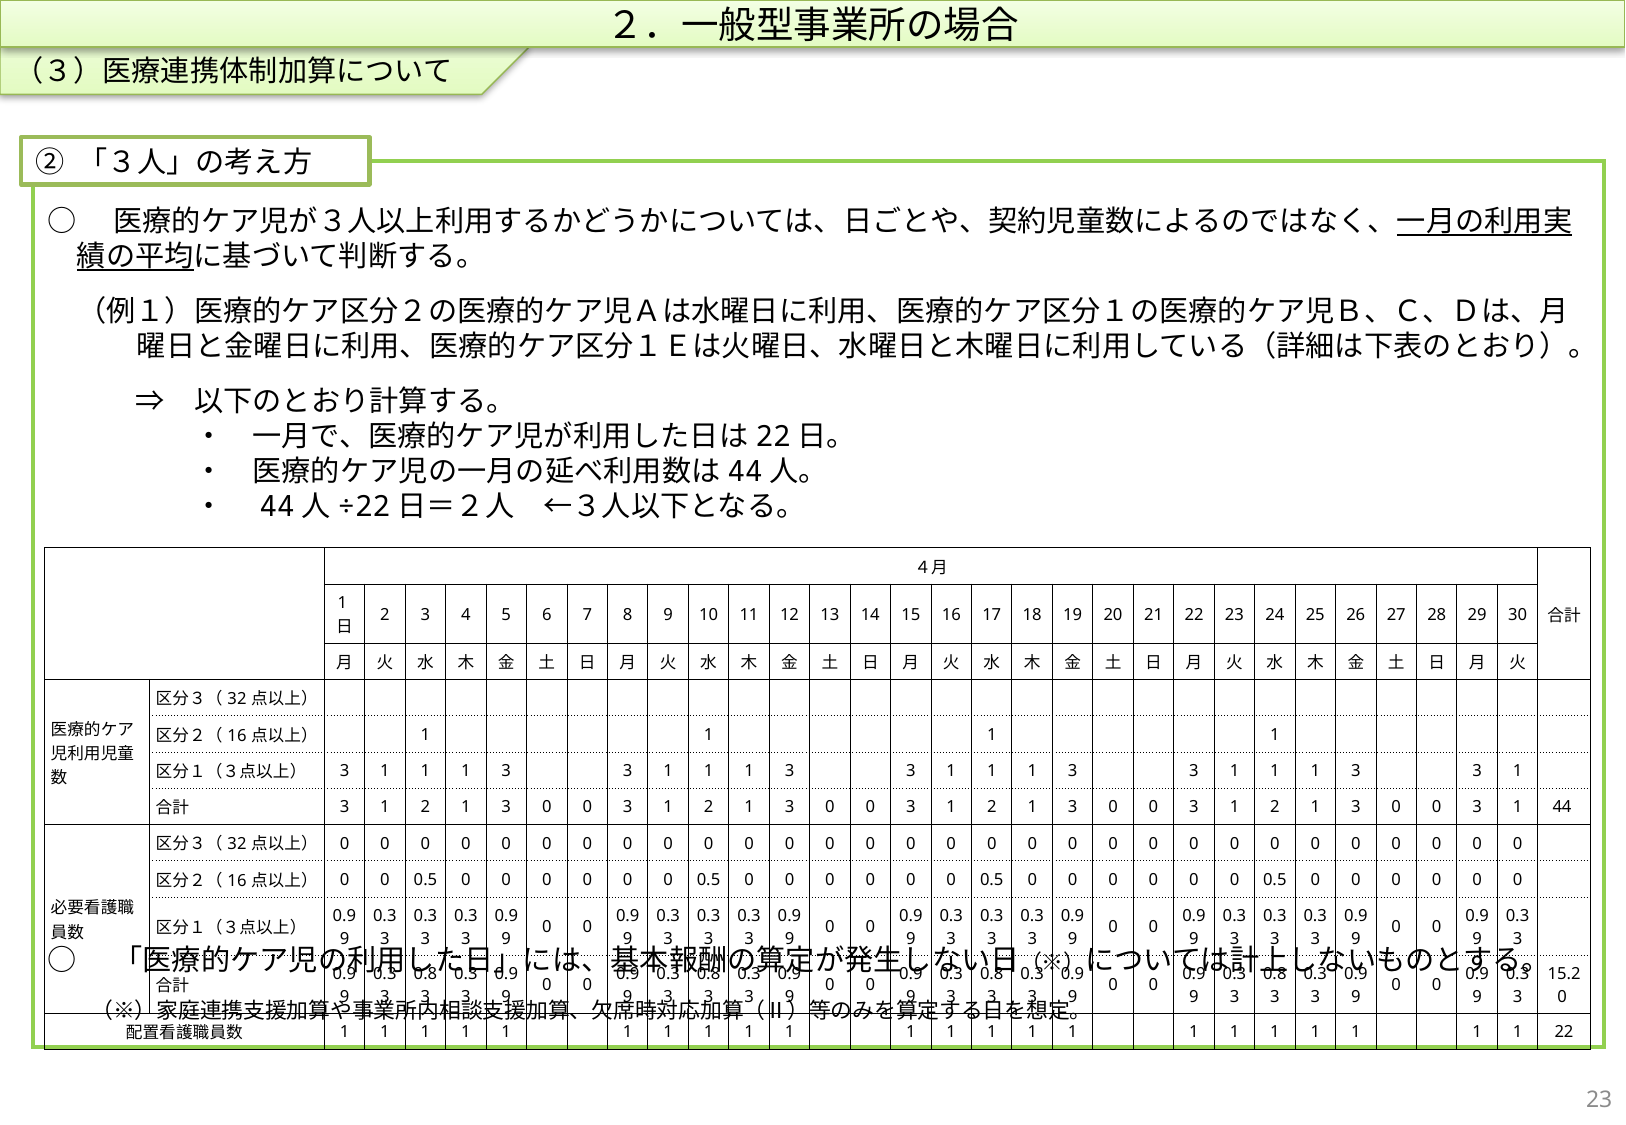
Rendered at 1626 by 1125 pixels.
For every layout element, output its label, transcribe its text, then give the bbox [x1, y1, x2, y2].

table_cell 合計 [150, 788, 324, 824]
table_header ４月 [325, 548, 1537, 584]
table_cell 0.33 [1012, 897, 1052, 955]
table_cell 区分３（32点以上） [150, 825, 324, 861]
table_cell 0.33 [648, 955, 688, 1013]
table_cell 火 [1215, 644, 1254, 679]
table_cell 0.33 [1215, 955, 1254, 1013]
table_cell [932, 716, 971, 752]
table_cell [851, 716, 890, 752]
table_cell 0.99 [891, 955, 931, 1013]
table_cell 金 [1053, 644, 1092, 679]
table_cell 0 [568, 897, 607, 955]
table_cell 0.99 [608, 897, 647, 955]
table_cell 0.33 [689, 897, 728, 955]
table_cell 1 [1053, 1014, 1092, 1049]
table_cell [1457, 716, 1497, 752]
table_cell 月 [1174, 644, 1214, 679]
table_cell 3 [1053, 752, 1092, 788]
table_cell [527, 716, 567, 752]
table_cell [1377, 716, 1416, 752]
table_cell 0.99 [891, 897, 931, 955]
table_cell [810, 752, 850, 788]
table_cell 22 [1174, 585, 1214, 643]
table_cell 0.99 [1336, 897, 1376, 955]
table_cell 0.83 [406, 955, 445, 1013]
table_cell 区分２（16点以上） [150, 716, 324, 752]
table_cell [608, 716, 647, 752]
table_cell 0 [527, 861, 567, 897]
table_cell [1174, 716, 1214, 752]
table_cell 0 [527, 788, 567, 824]
table_cell 1 [1012, 1014, 1052, 1049]
table_cell 0 [851, 788, 890, 824]
table_cell 1 [891, 1014, 931, 1049]
table_cell [1012, 716, 1052, 752]
table_cell 0 [1134, 955, 1173, 1013]
table_cell 0.83 [1255, 955, 1295, 1013]
table_cell 1 [1296, 752, 1335, 788]
table_cell 27 [1377, 585, 1416, 643]
table_cell 0 [891, 825, 931, 861]
table_cell [527, 752, 567, 788]
table_cell 1 [932, 788, 971, 824]
table_cell 0 [1093, 955, 1133, 1013]
table_cell [1538, 752, 1590, 788]
table_cell 0 [1093, 861, 1133, 897]
table_cell 0 [1296, 861, 1335, 897]
table_cell 0 [932, 825, 971, 861]
table_cell [1417, 752, 1456, 788]
table_cell 1 [406, 716, 445, 752]
table_cell [1093, 680, 1133, 716]
table_cell 0 [1377, 825, 1416, 861]
table_cell 0 [446, 861, 486, 897]
table_cell 1 [1498, 1014, 1537, 1049]
table_cell 木 [1296, 644, 1335, 679]
table_cell 火 [932, 644, 971, 679]
table_cell 3 [325, 752, 364, 788]
table_cell 3 [1457, 788, 1497, 824]
table_cell 1 [972, 752, 1011, 788]
table_cell 0 [729, 861, 769, 897]
table_cell 0 [648, 825, 688, 861]
table_cell 3 [608, 752, 647, 788]
table_cell 0 [325, 861, 364, 897]
table_cell 2 [689, 788, 728, 824]
table_cell 0.99 [1457, 897, 1497, 955]
table_cell 26 [1336, 585, 1376, 643]
table_cell [891, 680, 931, 716]
table_cell 0 [810, 897, 850, 955]
table_cell 3 [487, 788, 526, 824]
table_cell 区分２（16点以上） [150, 861, 324, 897]
table_cell 1 [972, 1014, 1011, 1049]
table_cell 1 [365, 1014, 405, 1049]
table_cell 0.33 [729, 897, 769, 955]
table_cell [365, 680, 405, 716]
table_cell [1538, 680, 1590, 716]
table_cell 必要看護職員数 [45, 825, 149, 1013]
table_cell [608, 680, 647, 716]
table_cell 1 [406, 1014, 445, 1049]
table_cell [487, 716, 526, 752]
table_cell 3 [1053, 788, 1092, 824]
table_cell 0 [608, 825, 647, 861]
table_cell [1417, 680, 1456, 716]
table_cell 0 [527, 897, 567, 955]
table_cell 5 [487, 585, 526, 643]
table_cell [729, 680, 769, 716]
table_cell [568, 752, 607, 788]
table_cell 0 [1296, 825, 1335, 861]
table_cell 1 [932, 752, 971, 788]
table_cell 0 [1457, 825, 1497, 861]
table_cell 0.33 [932, 897, 971, 955]
table_cell 土 [527, 644, 567, 679]
table_cell 0 [1134, 825, 1173, 861]
table_cell 木 [729, 644, 769, 679]
table_cell 3 [1174, 788, 1214, 824]
table_cell [851, 680, 890, 716]
table_cell [1134, 716, 1173, 752]
table_cell [1538, 825, 1590, 861]
table_cell 0.33 [648, 897, 688, 955]
table_cell 月 [1457, 644, 1497, 679]
table_cell [1377, 1014, 1416, 1049]
table_cell [648, 680, 688, 716]
table_cell 0.33 [1296, 897, 1335, 955]
table_cell 1 [770, 1014, 809, 1049]
table_cell 0.33 [1498, 955, 1537, 1013]
table_cell 0 [1134, 861, 1173, 897]
table_cell [1296, 716, 1335, 752]
table_cell [1174, 680, 1214, 716]
table_cell [1053, 716, 1092, 752]
table_cell 0 [527, 955, 567, 1013]
table_cell 0 [891, 861, 931, 897]
table_cell 0 [1498, 861, 1537, 897]
table_cell 0.99 [1174, 897, 1214, 955]
table_cell 土 [1377, 644, 1416, 679]
table_cell 1 [446, 752, 486, 788]
table_cell 0 [568, 788, 607, 824]
table_cell 25 [1296, 585, 1335, 643]
table_cell 0 [851, 955, 890, 1013]
table_cell 3 [1336, 788, 1376, 824]
table_cell 0.5 [972, 861, 1011, 897]
table_cell 1 [1215, 788, 1254, 824]
table_cell 19 [1053, 585, 1092, 643]
table_cell 2 [406, 788, 445, 824]
table_cell [851, 752, 890, 788]
table_cell 火 [648, 644, 688, 679]
text_box ○ 医療的ケア児が３人以上利用するかどうかについては、日ごとや、契約児童数によるのではなく、一月の利用実績の平均に基づいて判断する。 （例１）医療的ケア区分２の医療的ケア児Ａは水曜日に利用、医療的ケア区分１の医療的ケア児Ｂ、Ｃ、Ｄは、月曜日と金曜日に利用、医療的ケア区分１Ｅは火曜日、水曜日と木曜日に利用している（詳細は下表のとおり）。 ⇒ 以下のとおり計算する。 ・ 一月で、医療的ケア児が利用した日は22日。 ・ 医療的ケア児の一月の延べ利用数は44人。 ・ 44人÷22日＝２人 ←３人以下となる。 ○ 「医療的ケア児の利用した日」には、基本報酬の算定が発生しない日（※）については計上しないものとする。 （※）家庭連携支援加算や事業所内相談支援加算、欠席時対応加算（Ⅱ）等のみを算定する日を想定。 [32, 160, 1604, 1047]
table_cell 0 [1134, 897, 1173, 955]
table_cell 0.99 [770, 897, 809, 955]
table_cell 1 [1215, 1014, 1254, 1049]
table_cell 0 [1377, 955, 1416, 1013]
table_cell 1 [1255, 752, 1295, 788]
table_cell 23 [1215, 585, 1254, 643]
table_cell 3 [770, 752, 809, 788]
table_cell 水 [1255, 644, 1295, 679]
table_cell 6 [527, 585, 567, 643]
table_cell 1 [1296, 788, 1335, 824]
table_cell 0.99 [608, 955, 647, 1013]
table_cell 0 [1053, 825, 1092, 861]
table_cell 1 [487, 1014, 526, 1049]
table_cell [770, 716, 809, 752]
table_cell [1296, 680, 1335, 716]
table_cell 金 [770, 644, 809, 679]
table_cell 1 [648, 1014, 688, 1049]
table_cell 0 [568, 825, 607, 861]
table_cell 29 [1457, 585, 1497, 643]
table_cell 0.99 [487, 955, 526, 1013]
table_cell [972, 680, 1011, 716]
table_cell 0.33 [1255, 897, 1295, 955]
table_cell 0 [365, 861, 405, 897]
table_cell 3 [1336, 752, 1376, 788]
table_cell 1 [325, 1014, 364, 1049]
table_cell 1 [972, 716, 1011, 752]
table_cell 0.83 [689, 955, 728, 1013]
table_cell 0 [932, 861, 971, 897]
table_cell [1093, 716, 1133, 752]
table_cell 1 [1296, 1014, 1335, 1049]
table_cell 区分１（３点以上） [150, 752, 324, 788]
table_cell 28 [1417, 585, 1456, 643]
table_cell 0.33 [365, 897, 405, 955]
table_cell 0.83 [972, 955, 1011, 1013]
table_cell 0 [1012, 825, 1052, 861]
table_cell 0 [1457, 861, 1497, 897]
table_cell 4 [446, 585, 486, 643]
table_cell 1 [729, 1014, 769, 1049]
table_cell 日 [1417, 644, 1456, 679]
table_cell 0 [1336, 825, 1376, 861]
table_cell 0 [972, 825, 1011, 861]
table_cell 0 [406, 825, 445, 861]
table_cell [1093, 752, 1133, 788]
table_cell 0 [1215, 861, 1254, 897]
table_cell 0 [851, 861, 890, 897]
table_cell [851, 1014, 890, 1049]
table_cell 区分１（３点以上） [150, 897, 324, 955]
table_cell 1 [729, 752, 769, 788]
table_cell 0 [729, 825, 769, 861]
table_cell 金 [487, 644, 526, 679]
table_header 合計 [1538, 548, 1590, 679]
table_cell 0 [1093, 788, 1133, 824]
table_cell 0 [568, 861, 607, 897]
table_cell 1 [1012, 752, 1052, 788]
table_cell [1538, 861, 1590, 897]
table_cell 0.33 [932, 955, 971, 1013]
table_cell 1 [689, 752, 728, 788]
table_cell 土 [810, 644, 850, 679]
table_cell 3 [487, 752, 526, 788]
table_cell 0 [648, 861, 688, 897]
table_cell 0 [1215, 825, 1254, 861]
table_cell 金 [1336, 644, 1376, 679]
table_cell 15.20 [1538, 955, 1590, 1013]
table_cell 2 [1255, 788, 1295, 824]
table_cell [1498, 716, 1537, 752]
table_cell 13 [810, 585, 850, 643]
table_cell [1215, 680, 1254, 716]
table_cell [689, 680, 728, 716]
table_cell 火 [365, 644, 405, 679]
table_cell 0.33 [1498, 897, 1537, 955]
table_cell 0 [1417, 861, 1456, 897]
table_cell 0.33 [446, 955, 486, 1013]
table_cell 3 [325, 788, 364, 824]
table_cell 2 [972, 788, 1011, 824]
text_box ２．一般型事業所の場合 [0, 0, 1625, 48]
table_cell 1 [648, 788, 688, 824]
table_cell 0 [487, 861, 526, 897]
table_cell 0 [365, 825, 405, 861]
table_cell 水 [406, 644, 445, 679]
table_cell 1 [1457, 1014, 1497, 1049]
table_cell 月 [608, 644, 647, 679]
table_cell [365, 716, 405, 752]
table_cell [810, 716, 850, 752]
table_cell [648, 716, 688, 752]
table_cell [1134, 752, 1173, 788]
table_cell 7 [568, 585, 607, 643]
table_cell [1538, 897, 1590, 955]
table_cell 0 [1498, 825, 1537, 861]
table_cell 土 [1093, 644, 1133, 679]
table_cell 0.99 [487, 897, 526, 955]
table_cell 0 [325, 825, 364, 861]
table_cell 0 [568, 955, 607, 1013]
table_cell [810, 680, 850, 716]
table_cell 1 [365, 788, 405, 824]
table_cell 1 [446, 788, 486, 824]
table_cell 0.33 [446, 897, 486, 955]
table_cell 1 [1255, 716, 1295, 752]
table_cell 16 [932, 585, 971, 643]
table_cell 1 [365, 752, 405, 788]
table_cell [1417, 716, 1456, 752]
table_cell 0.33 [729, 955, 769, 1013]
table_cell 0 [1377, 788, 1416, 824]
table_cell 3 [770, 788, 809, 824]
table_cell 0 [1174, 825, 1214, 861]
table_cell 1 [446, 1014, 486, 1049]
table_cell 0.33 [972, 897, 1011, 955]
table_cell 配置看護職員数 [45, 1014, 324, 1049]
slide_number 22 [1248, 1070, 1625, 1125]
table_cell [1134, 1014, 1173, 1049]
table_cell [1215, 716, 1254, 752]
table_cell 1 [1012, 788, 1052, 824]
table_cell 0.99 [770, 955, 809, 1013]
table_cell 20 [1093, 585, 1133, 643]
table_cell [810, 1014, 850, 1049]
table_cell [891, 716, 931, 752]
table_cell [1417, 1014, 1456, 1049]
table_cell [1012, 680, 1052, 716]
table_cell 0.5 [1255, 861, 1295, 897]
table_cell 医療的ケア児利用児童数 [45, 680, 149, 824]
table_cell [527, 1014, 567, 1049]
table_cell 0.5 [406, 861, 445, 897]
table_cell 0.33 [1012, 955, 1052, 1013]
table_cell 木 [446, 644, 486, 679]
table_cell 0 [527, 825, 567, 861]
text_box （３）医療連携体制加算について [0, 56, 520, 96]
table_cell 区分３（32点以上） [150, 680, 324, 716]
table_cell [1255, 680, 1295, 716]
table_cell 1 [689, 716, 728, 752]
table_cell 3 [1174, 752, 1214, 788]
table_cell [1053, 680, 1092, 716]
table_cell [1336, 716, 1376, 752]
text_box ② 「３人」の考え方 [19, 135, 372, 187]
table_cell 0 [810, 825, 850, 861]
table_cell [1538, 716, 1590, 752]
table_cell 9 [648, 585, 688, 643]
table_cell 14 [851, 585, 890, 643]
table_cell 水 [689, 644, 728, 679]
table_cell 0 [1012, 861, 1052, 897]
table_cell [770, 680, 809, 716]
table_cell 24 [1255, 585, 1295, 643]
table_cell 15 [891, 585, 931, 643]
table_cell 3 [1457, 752, 1497, 788]
table_cell 0 [851, 897, 890, 955]
table_cell 0 [1255, 825, 1295, 861]
table_cell 0.5 [689, 861, 728, 897]
table_cell 3 [891, 788, 931, 824]
table_cell [527, 680, 567, 716]
table_cell 1 [1498, 752, 1537, 788]
table_cell 2 [365, 585, 405, 643]
table_cell 0 [1053, 861, 1092, 897]
table_cell 1 [689, 1014, 728, 1049]
table_cell [406, 680, 445, 716]
table_cell 水 [972, 644, 1011, 679]
table_cell 月 [891, 644, 931, 679]
table_cell 0 [851, 825, 890, 861]
table_cell 0.99 [1053, 955, 1092, 1013]
table_cell 1 [1174, 1014, 1214, 1049]
table_cell 1 [729, 788, 769, 824]
table_cell 0 [1134, 788, 1173, 824]
table_cell [1134, 680, 1173, 716]
table_cell 0 [810, 861, 850, 897]
table_cell 0.99 [1336, 955, 1376, 1013]
table_cell [568, 716, 607, 752]
table_cell 合計 [150, 955, 324, 1013]
table_cell 日 [851, 644, 890, 679]
table_cell 0 [810, 788, 850, 824]
table_cell 30 [1498, 585, 1537, 643]
table_cell 0 [1417, 825, 1456, 861]
table_cell [568, 1014, 607, 1049]
table_cell 12 [770, 585, 809, 643]
table_cell [325, 716, 364, 752]
table_cell 1日 [325, 585, 364, 643]
table_cell 44 [1538, 788, 1590, 824]
table_cell 0.33 [365, 955, 405, 1013]
table_cell 月 [325, 644, 364, 679]
table_cell 1 [648, 752, 688, 788]
table_cell 0 [1093, 897, 1133, 955]
table_cell 0 [1417, 955, 1456, 1013]
table_cell [487, 680, 526, 716]
table_cell 日 [568, 644, 607, 679]
table_cell 0 [810, 955, 850, 1013]
table_cell 1 [932, 1014, 971, 1049]
table_cell 1 [1498, 788, 1537, 824]
table_cell 11 [729, 585, 769, 643]
table_cell 0 [608, 861, 647, 897]
table_cell [1377, 680, 1416, 716]
table_cell 1 [1215, 752, 1254, 788]
table_cell 1 [1255, 1014, 1295, 1049]
table_cell 21 [1134, 585, 1173, 643]
table_cell 0 [1336, 861, 1376, 897]
table_cell 18 [1012, 585, 1052, 643]
table_cell 木 [1012, 644, 1052, 679]
table_cell 0.33 [1296, 955, 1335, 1013]
table_cell [932, 680, 971, 716]
table_cell [1093, 1014, 1133, 1049]
table_cell 10 [689, 585, 728, 643]
table_cell 0 [1377, 897, 1416, 955]
table_cell 0 [1417, 897, 1456, 955]
table_header [45, 548, 324, 679]
table_cell 火 [1498, 644, 1537, 679]
table_cell 0.33 [406, 897, 445, 955]
table_cell 3 [891, 752, 931, 788]
table_cell 22 [1538, 1014, 1590, 1049]
table_cell 1 [1336, 1014, 1376, 1049]
table_cell 0 [446, 825, 486, 861]
table_cell 0 [770, 825, 809, 861]
table_cell 0.99 [325, 955, 364, 1013]
table_cell 0 [1093, 825, 1133, 861]
table_cell [568, 680, 607, 716]
table_cell [1336, 680, 1376, 716]
table_cell 0 [689, 825, 728, 861]
table_cell 3 [608, 788, 647, 824]
table_cell [729, 716, 769, 752]
table_cell 0 [487, 825, 526, 861]
table_cell 17 [972, 585, 1011, 643]
table_cell 0 [770, 861, 809, 897]
table_cell 0 [1377, 861, 1416, 897]
table_cell 0 [1174, 861, 1214, 897]
table_cell [446, 680, 486, 716]
table_cell 1 [406, 752, 445, 788]
table_cell [1457, 680, 1497, 716]
table_cell [1377, 752, 1416, 788]
table_cell 1 [608, 1014, 647, 1049]
table_cell 0.99 [1174, 955, 1214, 1013]
table_cell 8 [608, 585, 647, 643]
table_cell 0.99 [1053, 897, 1092, 955]
table_cell [446, 716, 486, 752]
table_cell [325, 680, 364, 716]
table_cell 0 [1417, 788, 1456, 824]
table_cell 0.99 [325, 897, 364, 955]
table_cell 3 [406, 585, 445, 643]
table_cell 日 [1134, 644, 1173, 679]
table_cell 0.99 [1457, 955, 1497, 1013]
table_cell [1498, 680, 1537, 716]
table_cell 0.33 [1215, 897, 1254, 955]
